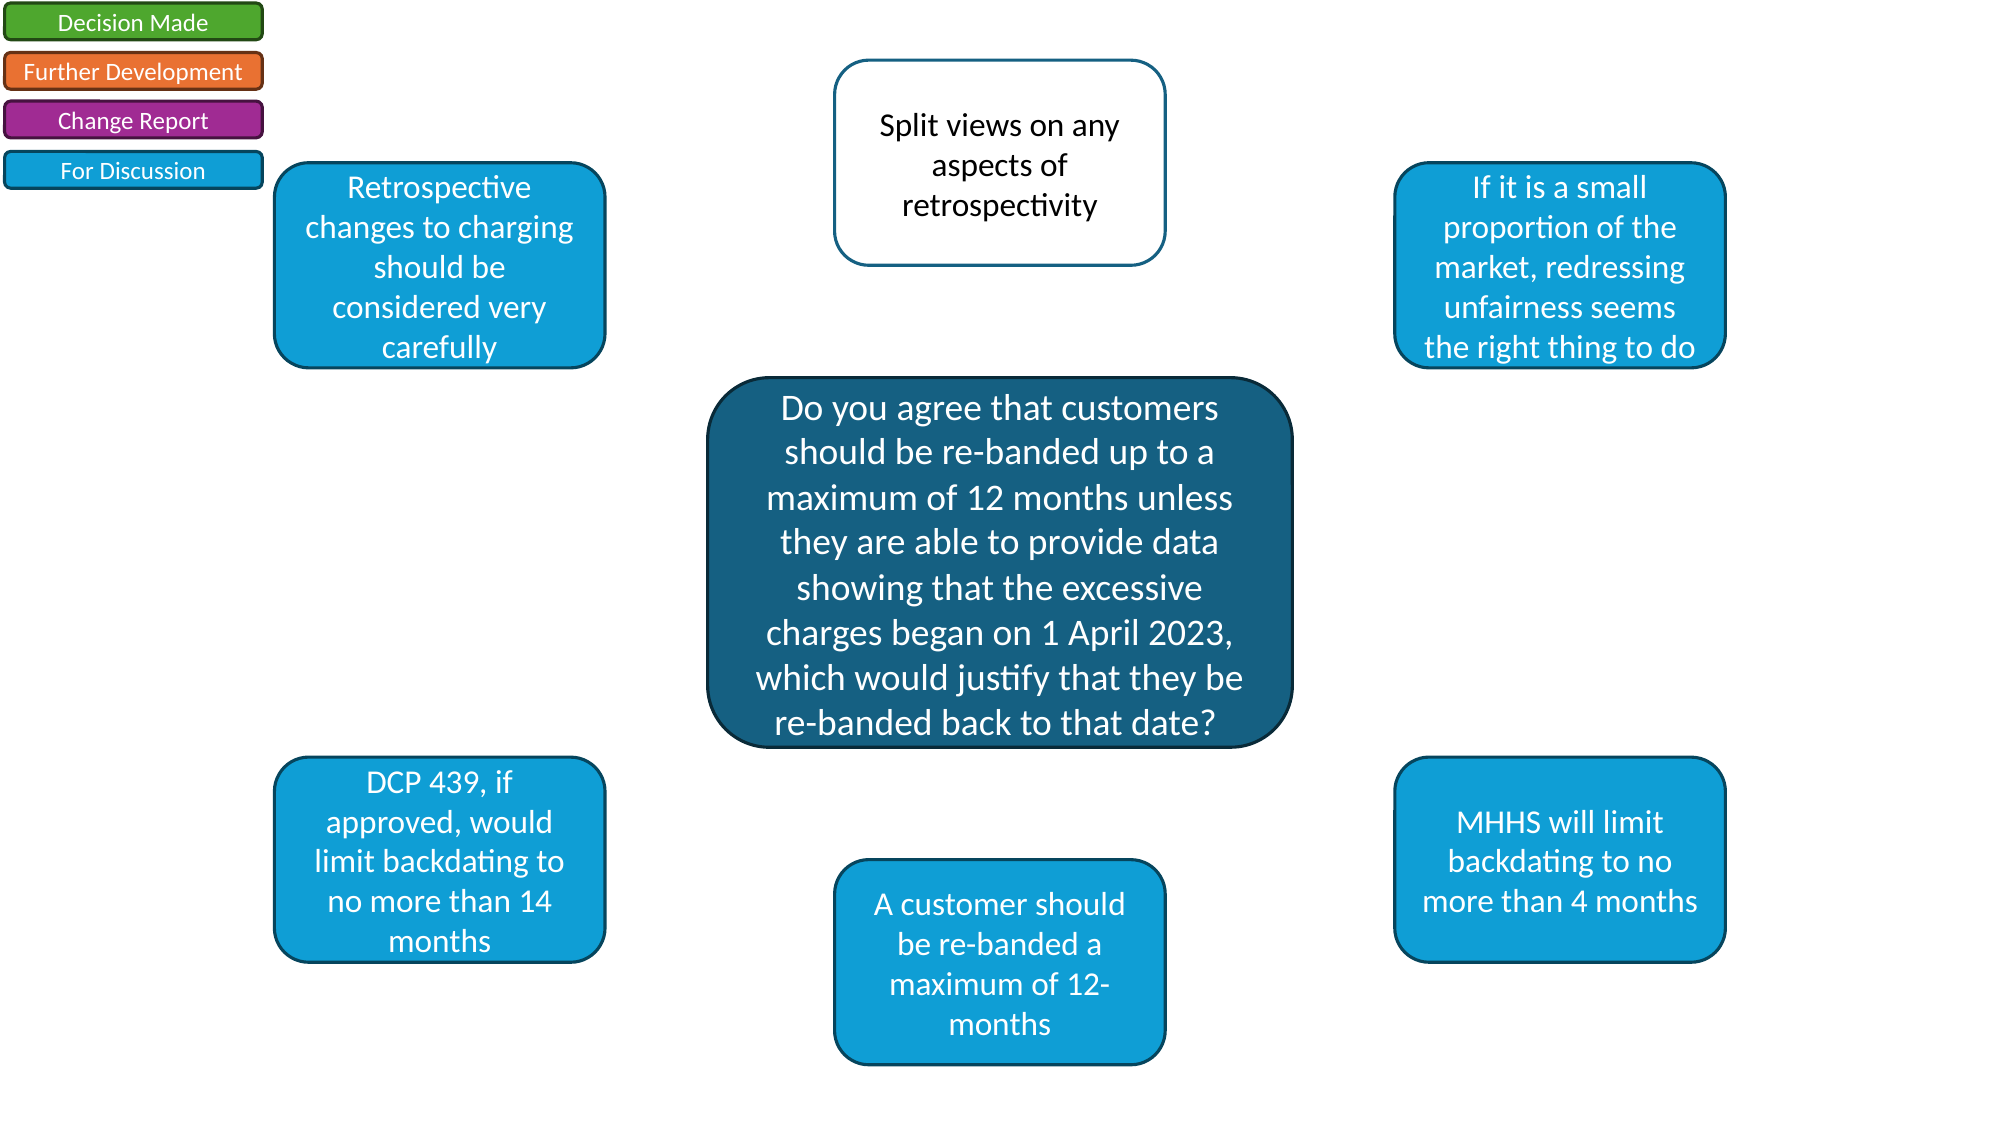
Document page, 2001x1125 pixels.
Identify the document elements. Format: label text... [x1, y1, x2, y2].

text_box Split views on any aspects of retrospectivity [833, 58, 1167, 267]
text_box Do you agree that customers should be re-banded up to a maximum of 12 months unless they are able to provide data showing that the excessive charges began on 1 April 2023, which would justify that they be re-banded back to that date? [706, 376, 1294, 749]
text_box MHHS will limit backdating to no more than 4 months [1393, 755, 1727, 964]
text_box Further Development [2, 50, 264, 91]
text_box Change Report [2, 99, 264, 140]
text_box Retrospective changes to charging should be considered very carefully [272, 161, 607, 370]
text_box DCP 439, if approved, would limit backdating to no more than 14 months [272, 755, 607, 964]
text_box A customer should be re-banded a maximum of 12-months [833, 858, 1167, 1067]
text_box If it is a small proportion of the market, redressing unfairness seems the right thing to do [1393, 161, 1727, 370]
text_box Decision Made [2, 1, 264, 42]
text_box For Discussion [2, 149, 264, 190]
